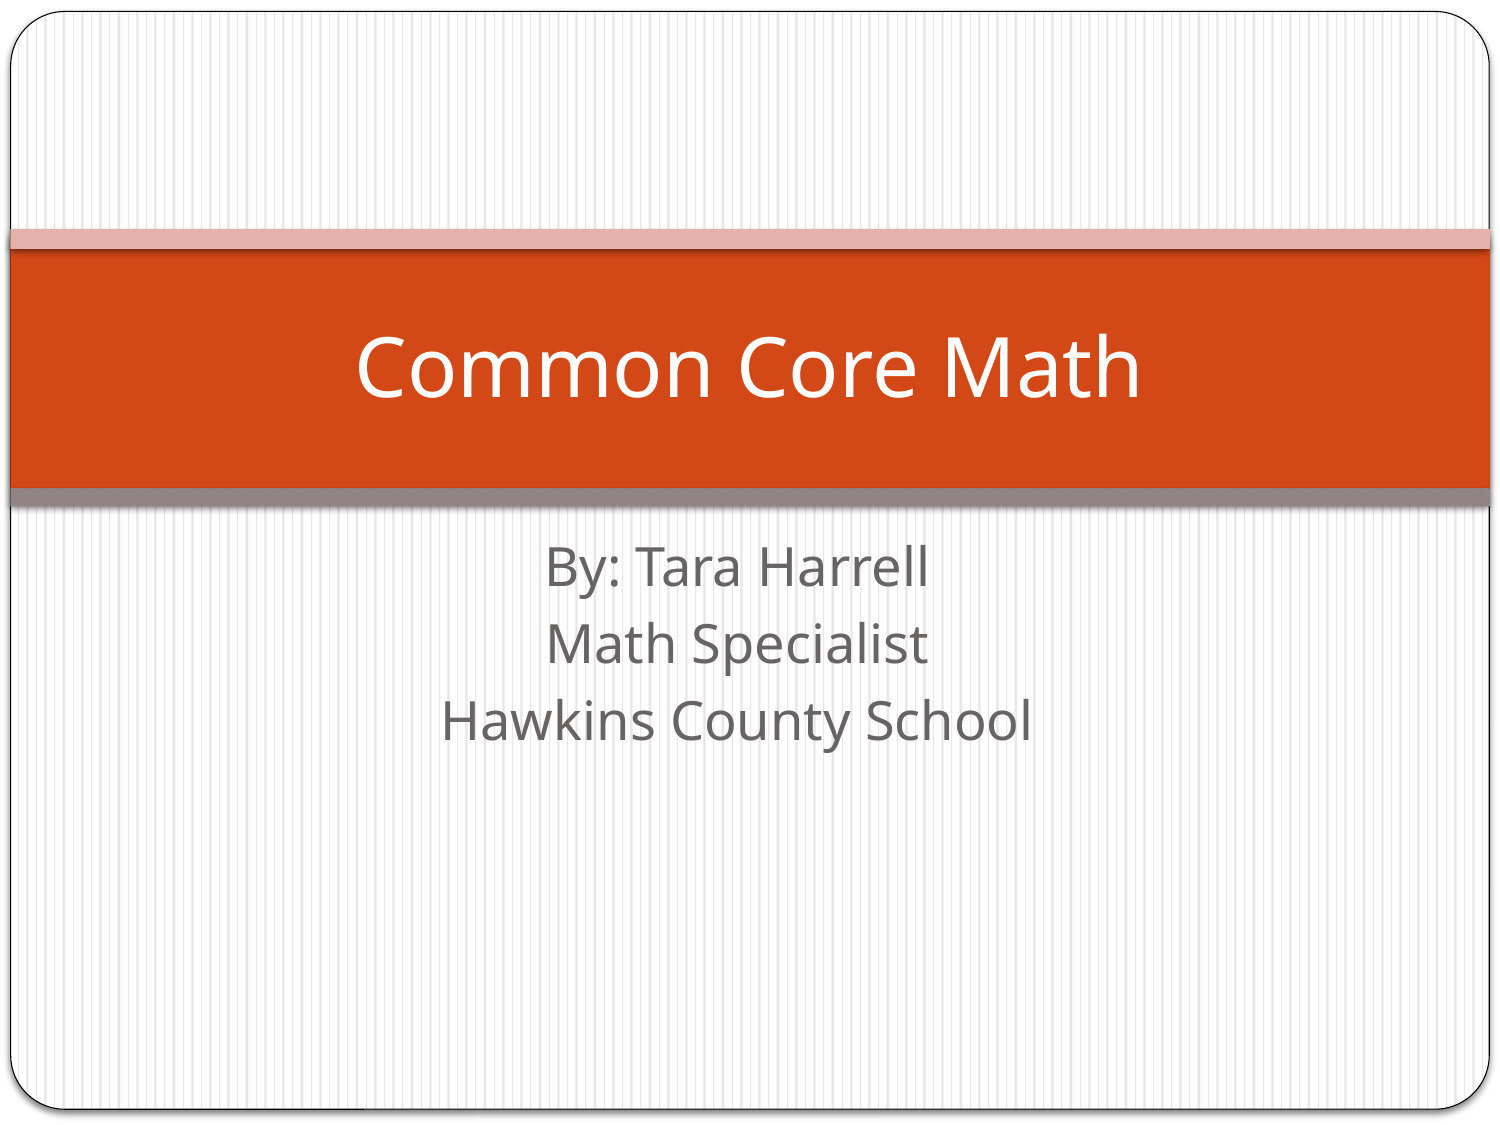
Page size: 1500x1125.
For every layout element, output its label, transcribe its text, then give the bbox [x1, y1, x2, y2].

title Common Core Math [75, 247, 1425, 489]
subtitle By: Tara Harrell Math Specialist Hawkins County School [212, 525, 1263, 788]
